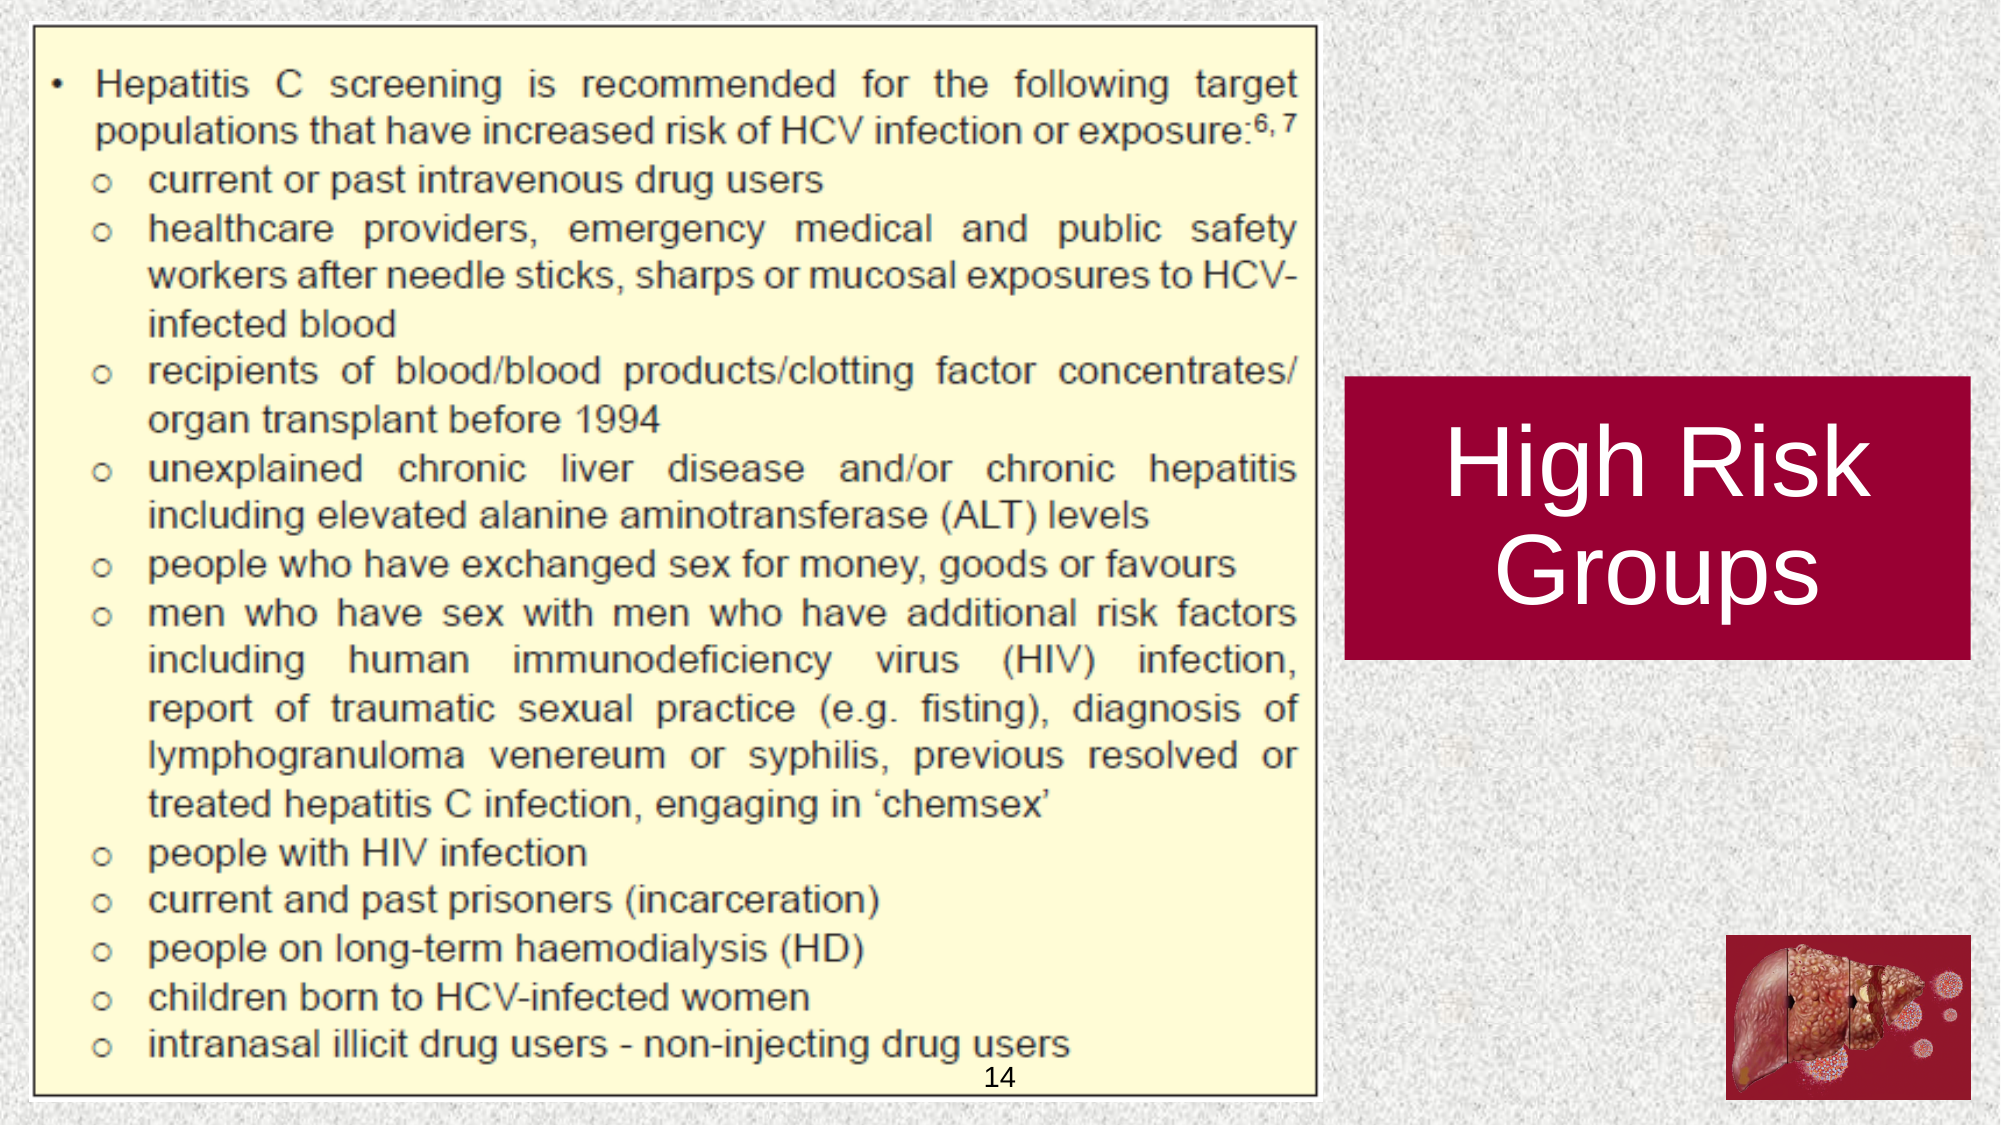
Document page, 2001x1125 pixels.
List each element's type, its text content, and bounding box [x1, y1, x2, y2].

picture [0, 0, 2001, 1125]
text_box High Risk Groups [1344, 376, 1971, 660]
text_box 14 [774, 1102, 1225, 1111]
